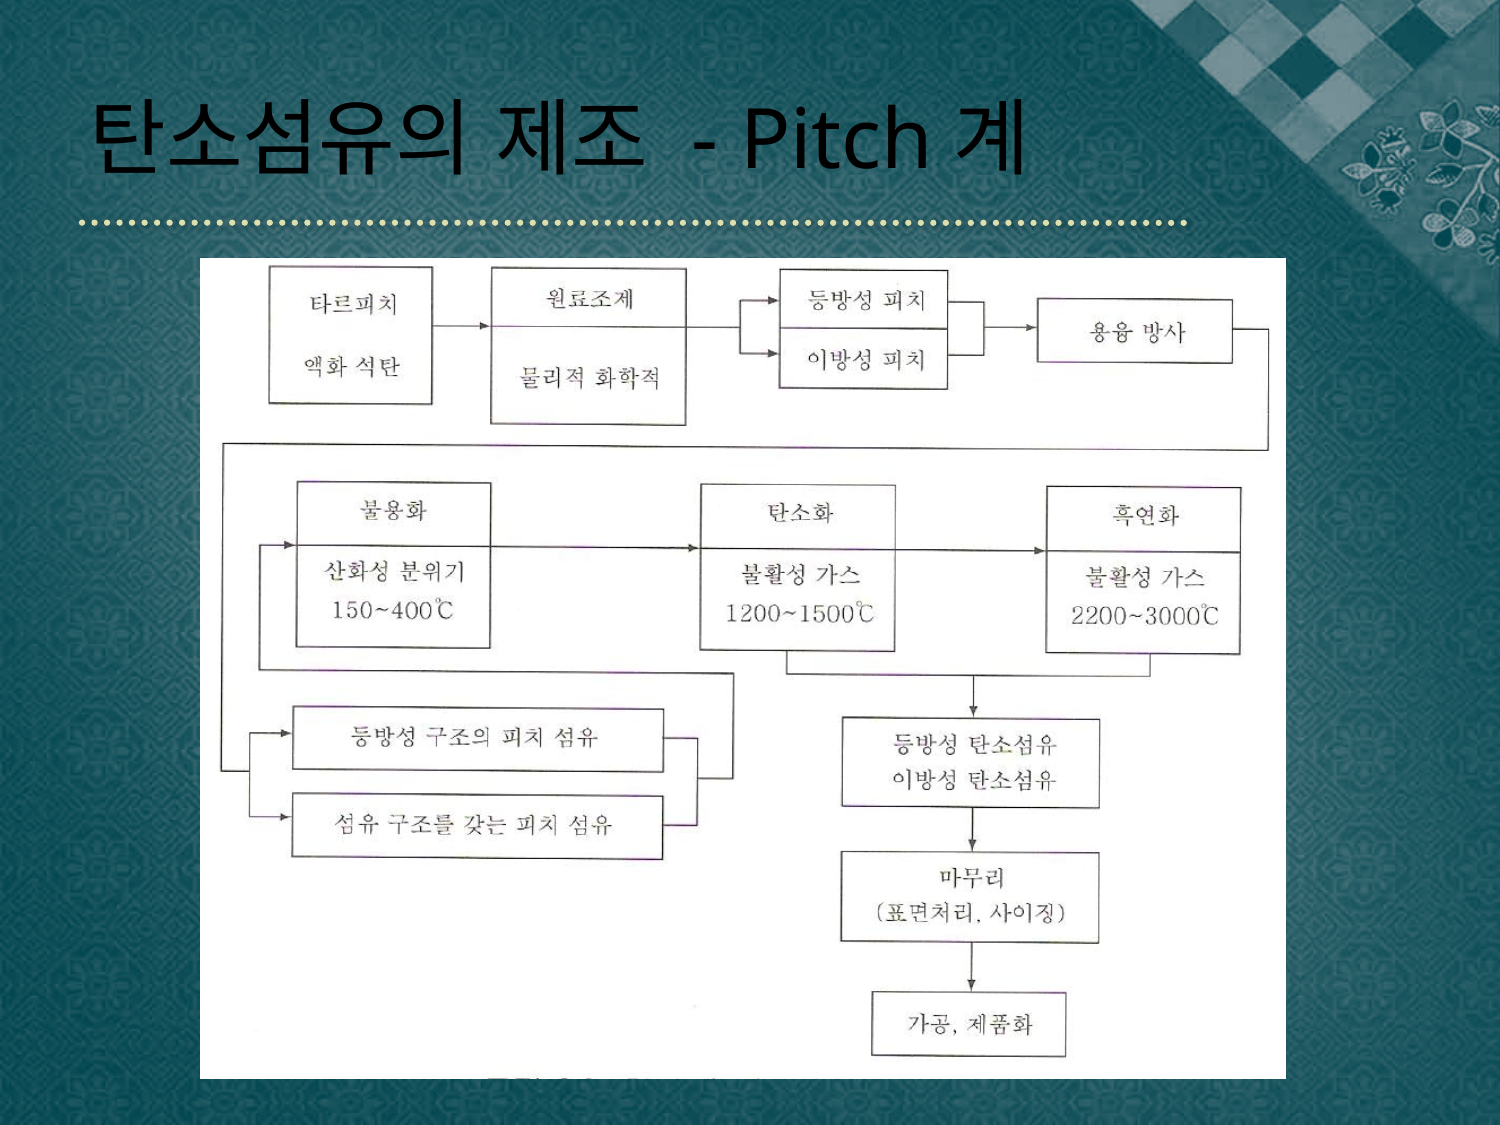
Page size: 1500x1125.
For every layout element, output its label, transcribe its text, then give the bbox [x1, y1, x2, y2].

title 탄소섬유의 제조 - Pitch계 [75, 58, 1196, 211]
picture [199, 257, 1286, 1079]
